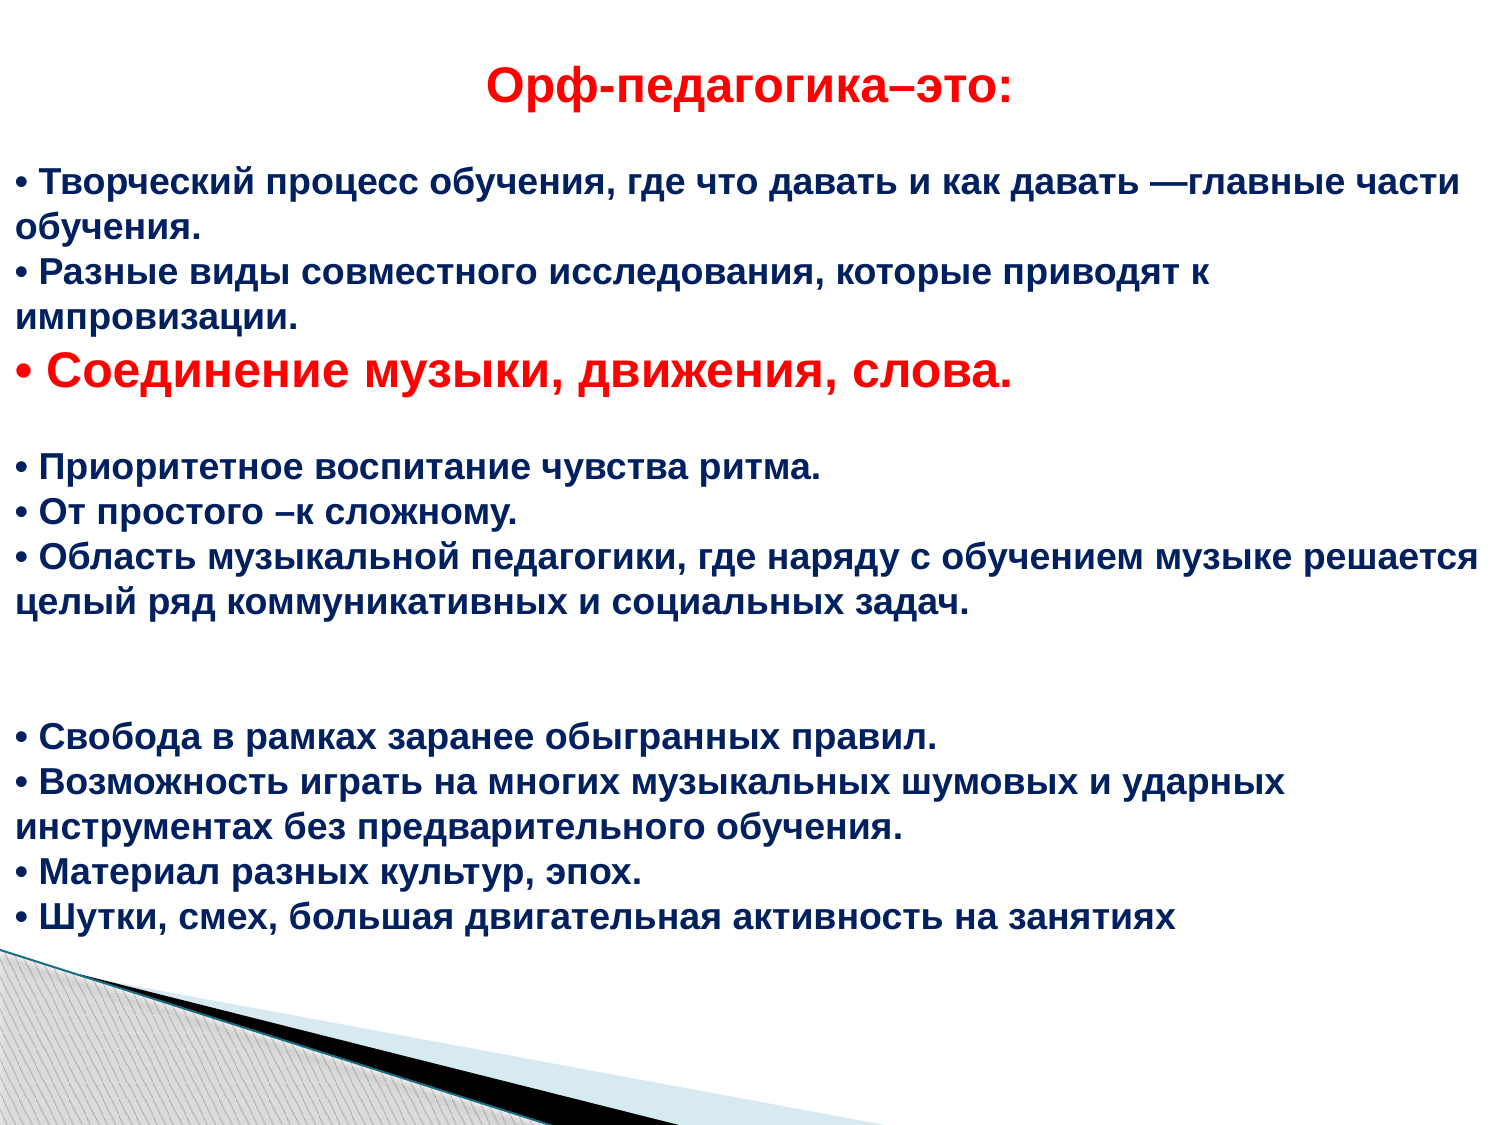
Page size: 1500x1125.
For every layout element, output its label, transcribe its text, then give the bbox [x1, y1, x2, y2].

text_box Орф-педагогика–это: • Творческий процесс обучения, где что давать и как давать —главные части обучения. • Разные виды совместного исследования, которые приводят к импровизации. • Соединение музыки, движения, слова. • Приоритетное воспитание чувства ритма. • От простого –к сложному. • Область музыкальной педагогики, где наряду с обучением музыке решается целый ряд коммуникативных и социальных задач. • Свобода в рамках заранее обыгранных правил. • Возможность играть на многих музыкальных шумовых и ударных инструментах без предварительного обучения. • Материал разных культур, эпох. • Шутки, смех, большая двигательная активность на занятиях [0, 0, 1500, 945]
